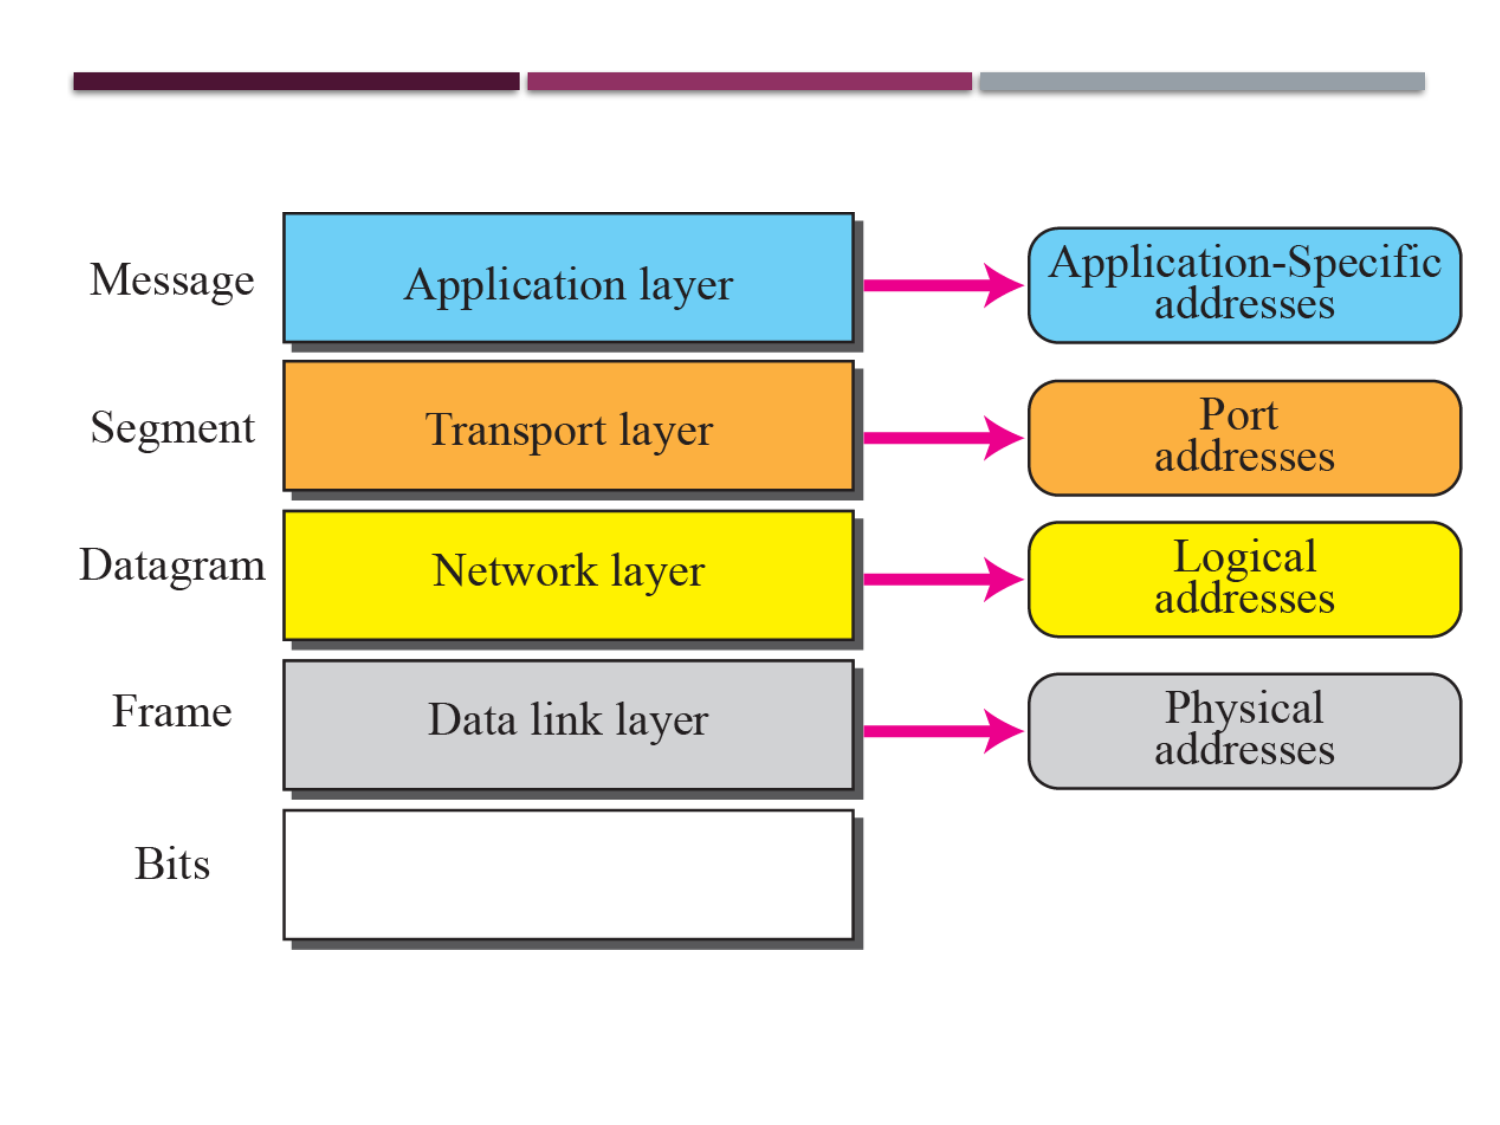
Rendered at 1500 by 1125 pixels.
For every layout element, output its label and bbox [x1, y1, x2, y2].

picture [79, 211, 1463, 951]
